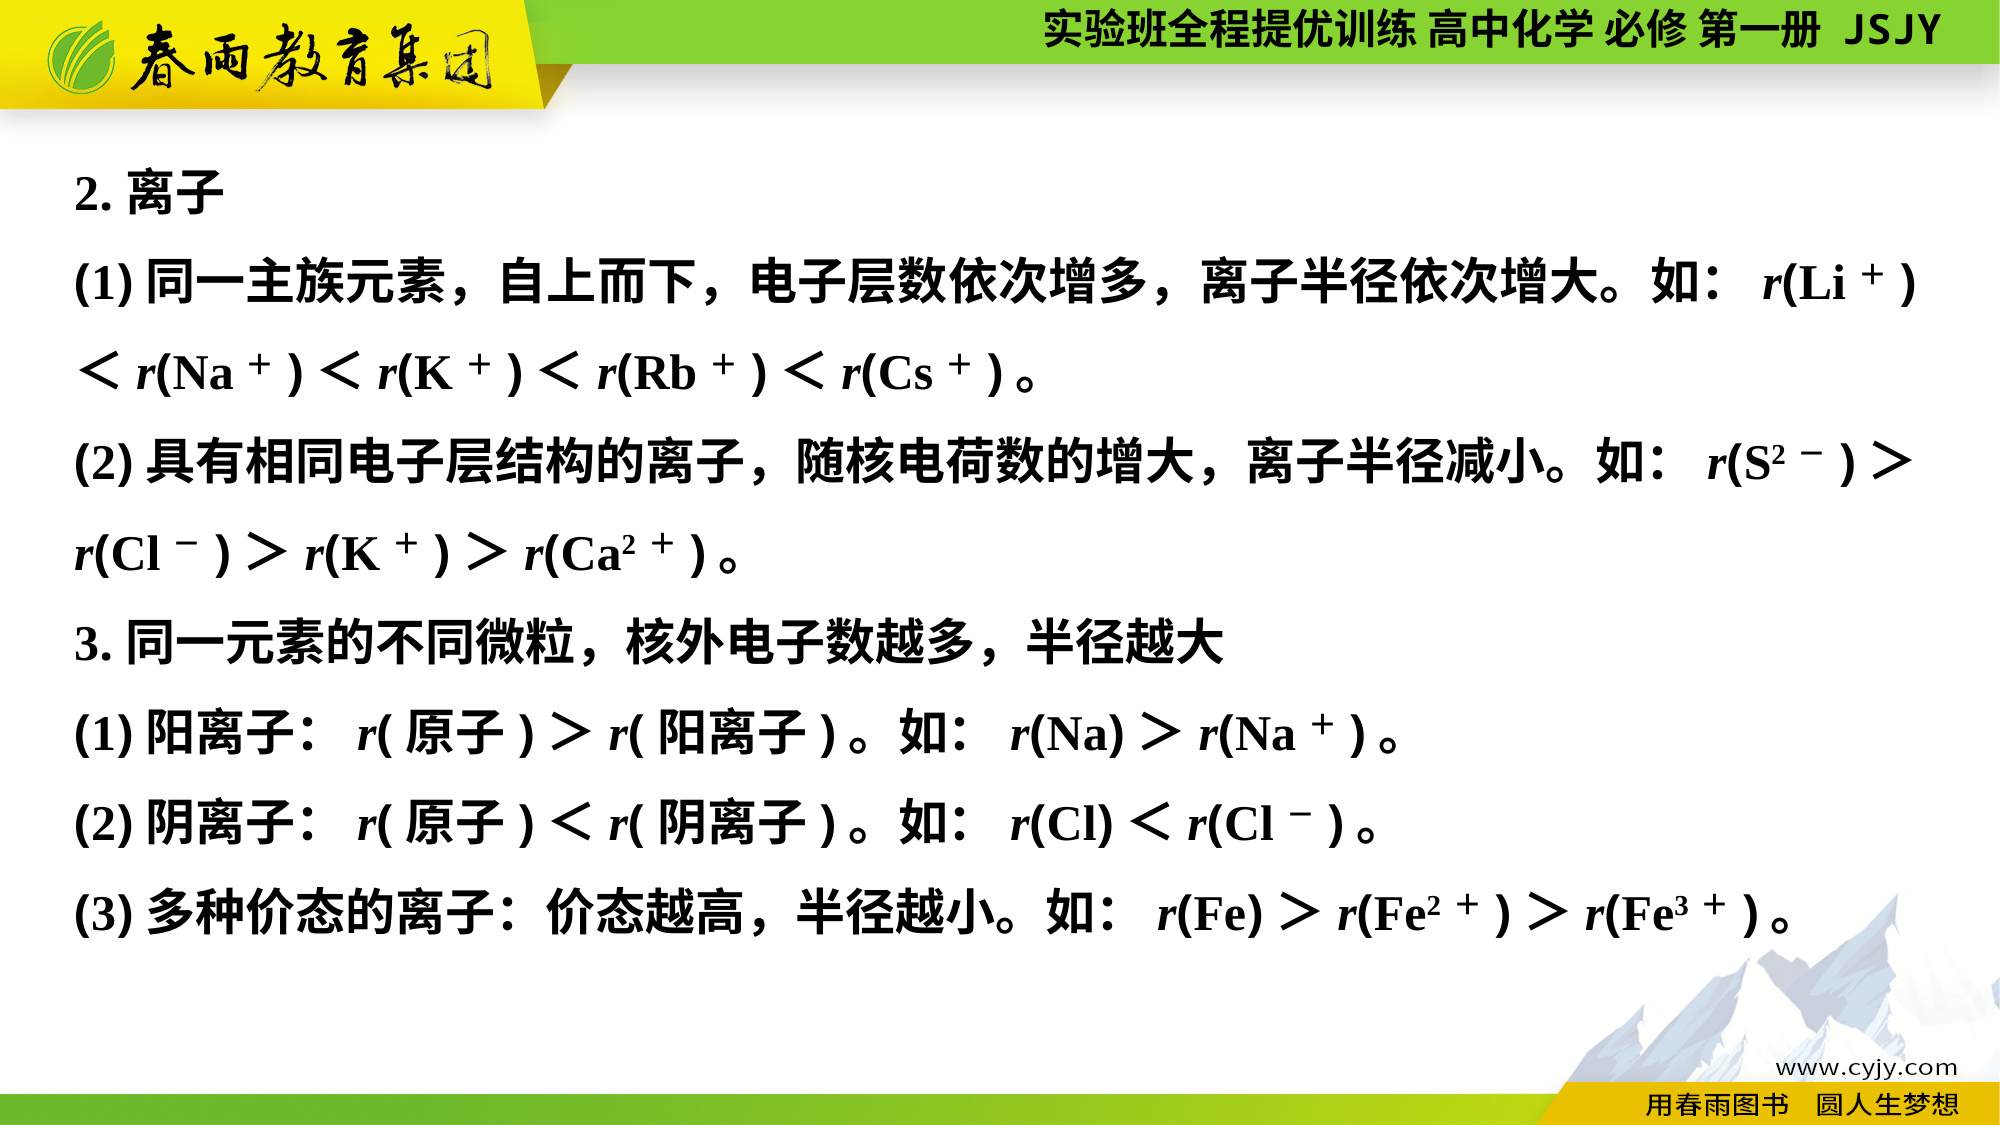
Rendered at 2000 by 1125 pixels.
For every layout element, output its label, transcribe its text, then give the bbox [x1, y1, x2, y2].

list 2.离子 (1)同一主族元素，自上而下，电子层数依次增多，离子半径依次增大。如：r(Li＋)＜r(Na＋)＜r(K＋)＜r(Rb＋)＜r(Cs＋)。 (2)具有相同电子层结构的离子，随核电荷数的增大，离子半径减小。如：r(S2－)＞r(Cl－)＞r(K＋)＞r(Ca2＋)。 3.同一元素的不同微粒，核外电子数越多，半径越大 (1)阳离子：r(原子)＞r(阳离子)。如：r(Na)＞r(Na＋)。 (2)阴离子：r(原子)＜r(阴离子)。如：r(Cl)＜r(Cl－)。 (3)多种价态的离子：价态越高，半径越小。如：r(Fe)＞r(Fe2＋)＞r(Fe3＋)。 [59, 122, 1944, 956]
picture [0, 0, 2000, 1125]
